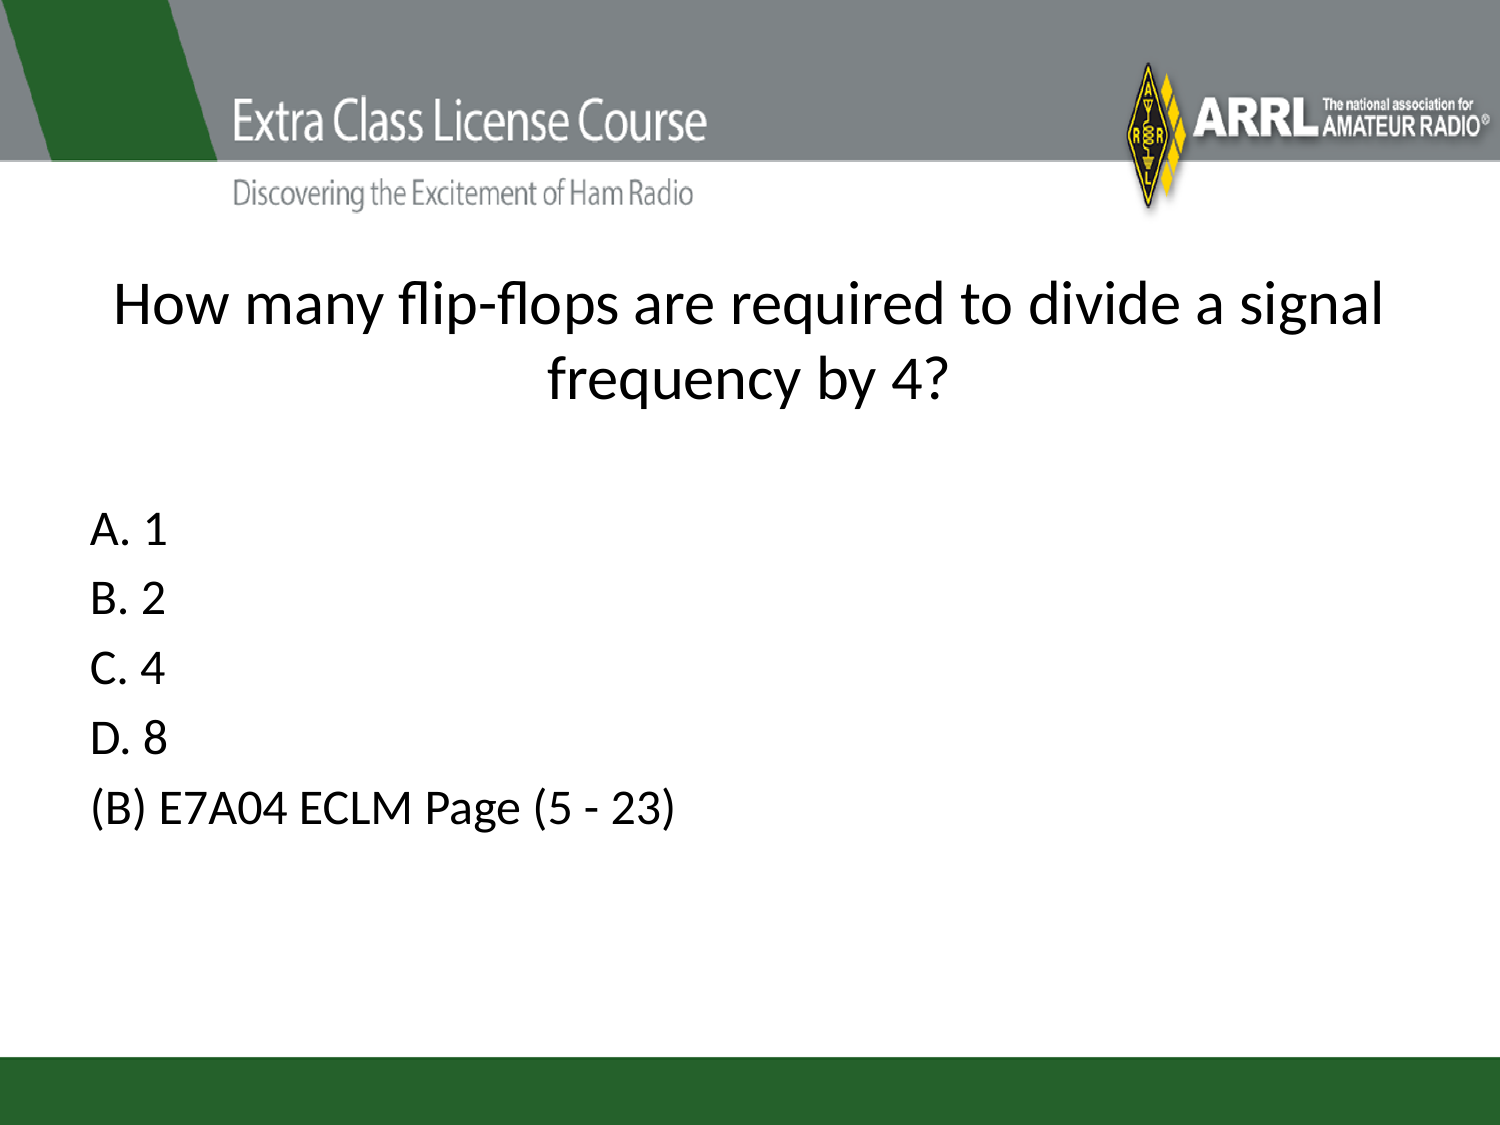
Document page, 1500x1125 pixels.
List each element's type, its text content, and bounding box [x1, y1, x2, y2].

list A. 1 B. 2 C. 4 D. 8 (B) E7A04 ECLM Page (5 - 23) [75, 487, 1425, 1005]
picture [0, 0, 1500, 1125]
title How many flip-flops are required to divide a signal frequency by 4? [75, 254, 1425, 435]
